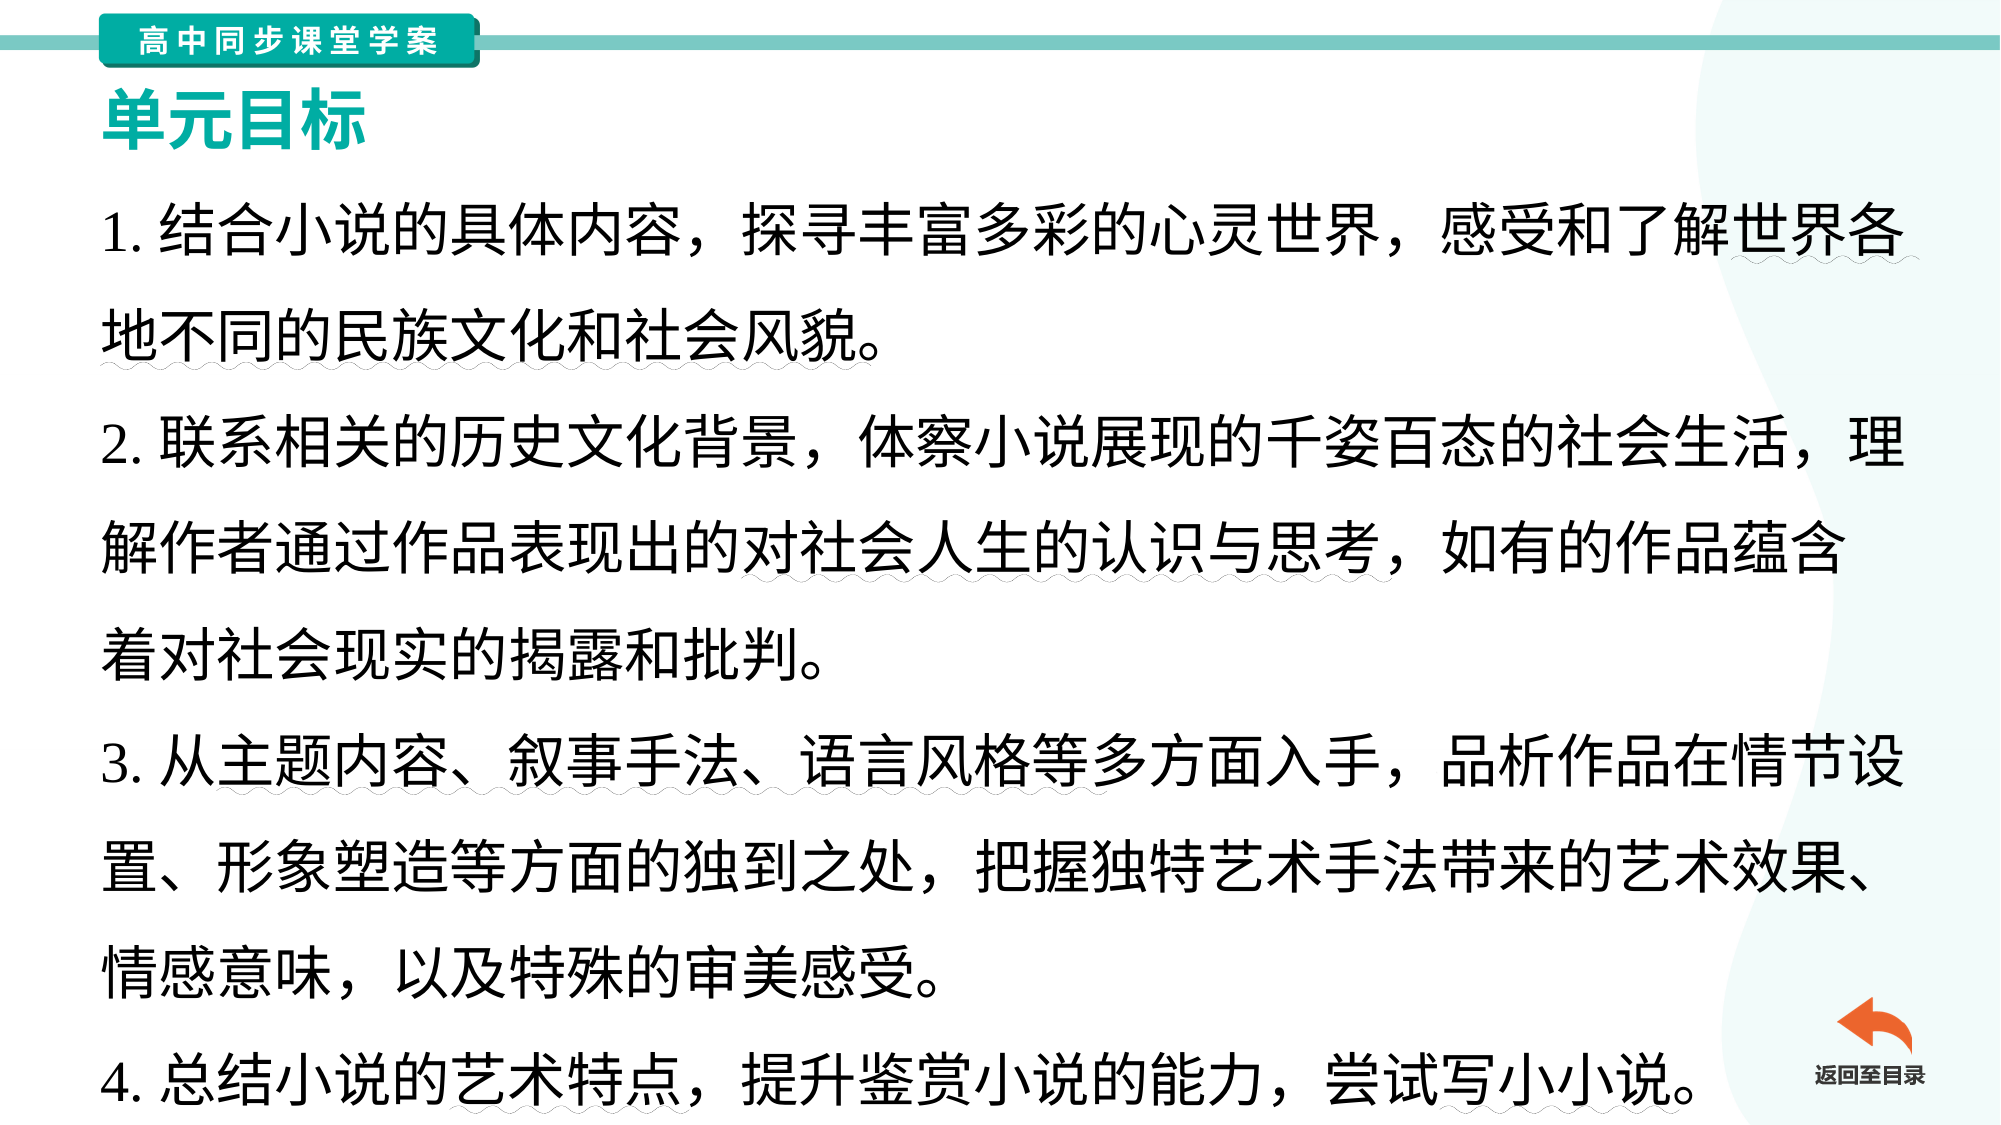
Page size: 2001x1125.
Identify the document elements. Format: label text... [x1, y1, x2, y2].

picture [0, 0, 2000, 1125]
text_box 1.结合小说的具体内容，探寻丰富多彩的心灵世界，感受和了解世界各 地不同的民族文化和社会风貌。 2.联系相关的历史文化背景，体察小说展现的千姿百态的社会生活，理 解作者通过作品表现出的对社会人生的认识与思考，如有的作品蕴含 着对社会现实的揭露和批判。 3.从主题内容、叙事手法、语言风格等多方面入手，品析作品在情节设 置、形象塑造等方面的独到之处，把握独特艺术手法带来的艺术效果、 情感意味，以及特殊的审美感受。 4.总结小说的艺术特点，提升鉴赏小说的能力，尝试写小小说。 [100, 156, 1899, 1113]
text_box 单元目标 [100, 76, 1899, 156]
